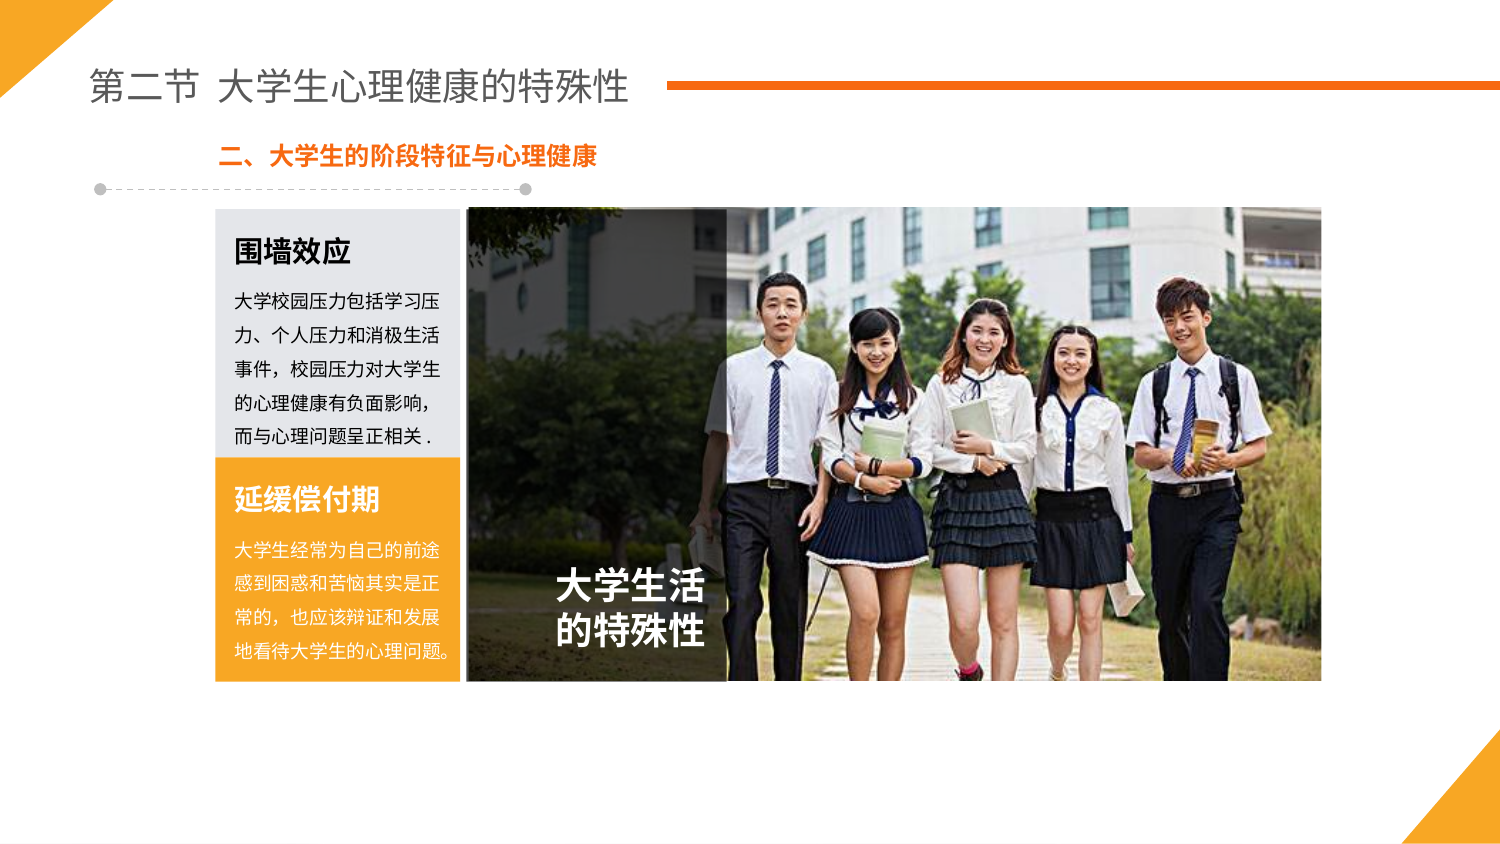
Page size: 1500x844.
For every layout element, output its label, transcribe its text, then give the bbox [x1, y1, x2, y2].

text_box 大学生经常为自己的前途感到困惑和苦恼其实是正常的，也应该辩证和发展地看待大学生的心理问题。 [234, 527, 456, 598]
text_box 第二节 大学生心理健康的特殊性 [88, 54, 774, 117]
text_box 围墙效应 [234, 232, 452, 274]
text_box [466, 209, 774, 682]
text_box 大学校园压力包括学习压力、个人压力和消极生活事件，校园压力对大学生的心理健康有负面影响，而与心理问题呈正相关. [234, 278, 456, 350]
text_box 延缓偿付期 [234, 480, 452, 522]
text_box [1399, 727, 1500, 844]
picture [468, 207, 1322, 681]
text_box 二、大学生的阶段特征与心理健康 [195, 140, 431, 171]
text_box [0, 0, 116, 100]
text_box [213, 455, 461, 684]
text_box [213, 207, 462, 455]
